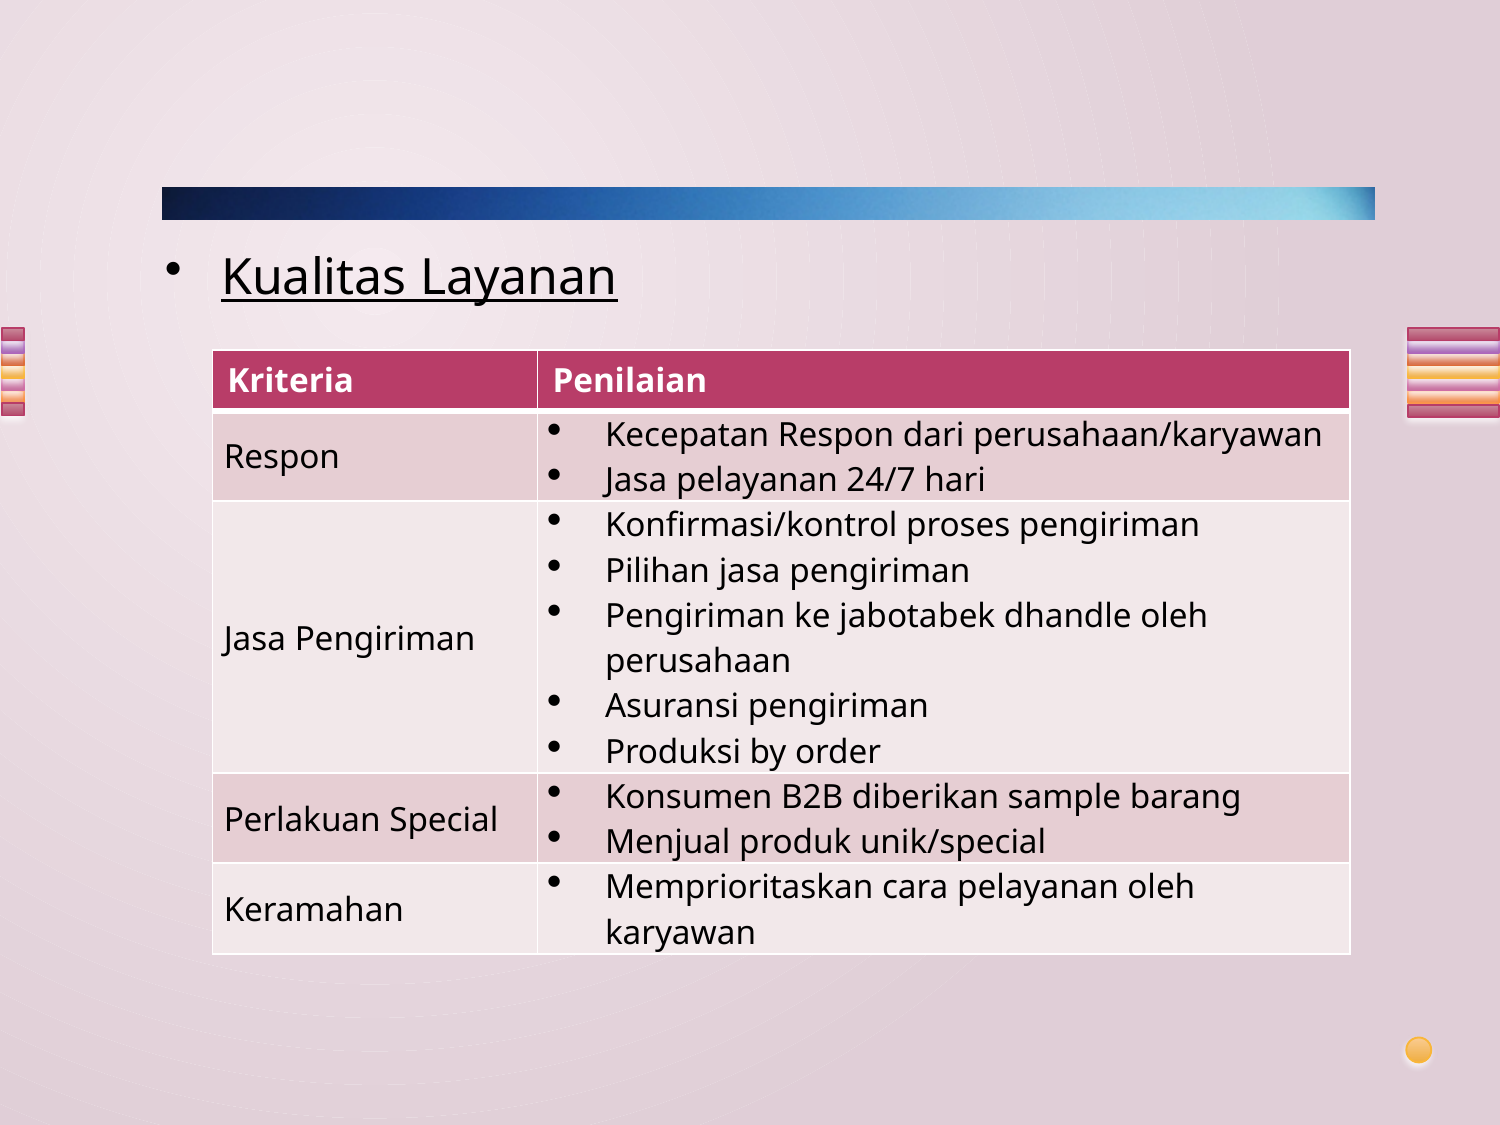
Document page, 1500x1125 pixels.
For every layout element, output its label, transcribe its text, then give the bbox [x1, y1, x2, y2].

text_box [150, 174, 1388, 261]
table_cell Jasa Pengiriman [213, 502, 537, 772]
table_cell Keramahan [213, 864, 537, 953]
table_cell Konsumen B2B diberikan sample barang Menjual produk unik/special [538, 774, 1349, 862]
picture [162, 186, 1376, 220]
table_cell Perlakuan Special [213, 774, 537, 862]
table_cell Respon [213, 414, 537, 500]
list Kualitas Layanan [150, 237, 1375, 1005]
table_header Kriteria [213, 351, 537, 408]
table_cell Kecepatan Respon dari perusahaan/karyawan Jasa pelayanan 24/7 hari [538, 414, 1349, 500]
table_cell Memprioritaskan cara pelayanan oleh karyawan [538, 864, 1349, 953]
table_cell Konfirmasi/kontrol proses pengiriman Pilihan jasa pengiriman Pengiriman ke jabotabek dhandle oleh perusahaan Asuransi pengiriman Produksi by order [538, 502, 1349, 772]
table_header Penilaian [538, 351, 1349, 408]
